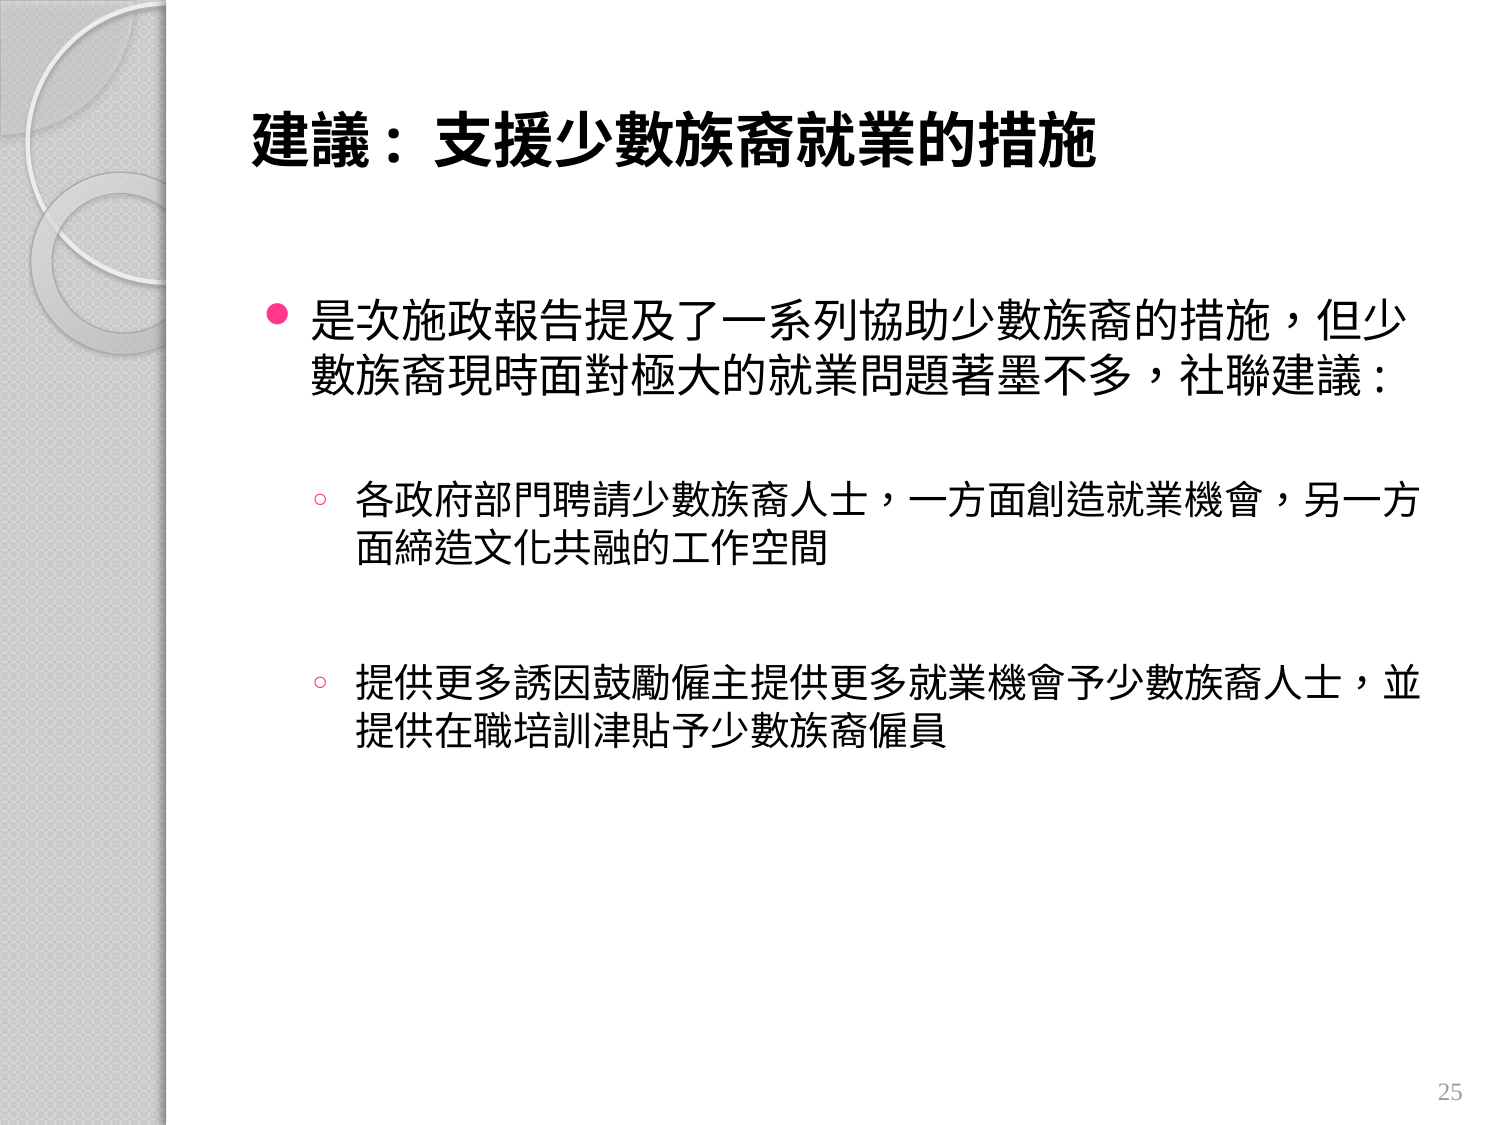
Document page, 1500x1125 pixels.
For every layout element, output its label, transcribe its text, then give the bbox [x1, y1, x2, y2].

list 是次施政報告提及了一系列協助少數族裔的措施，但少數族裔現時面對極大的就業問題著墨不多，社聯建議: 各政府部門聘請少數族裔人士，一方面創造就業機會，另一方面締造文化共融的工作空間 提供更多誘因鼓勵僱主提供更多就業機會予少數族裔人士，並提供在職培訓津貼予少數族裔僱員 [235, 211, 1466, 1088]
title 建議: 支援少數族裔就業的措施 [235, 45, 1466, 211]
slide_number 25 [1413, 1034, 1488, 1113]
